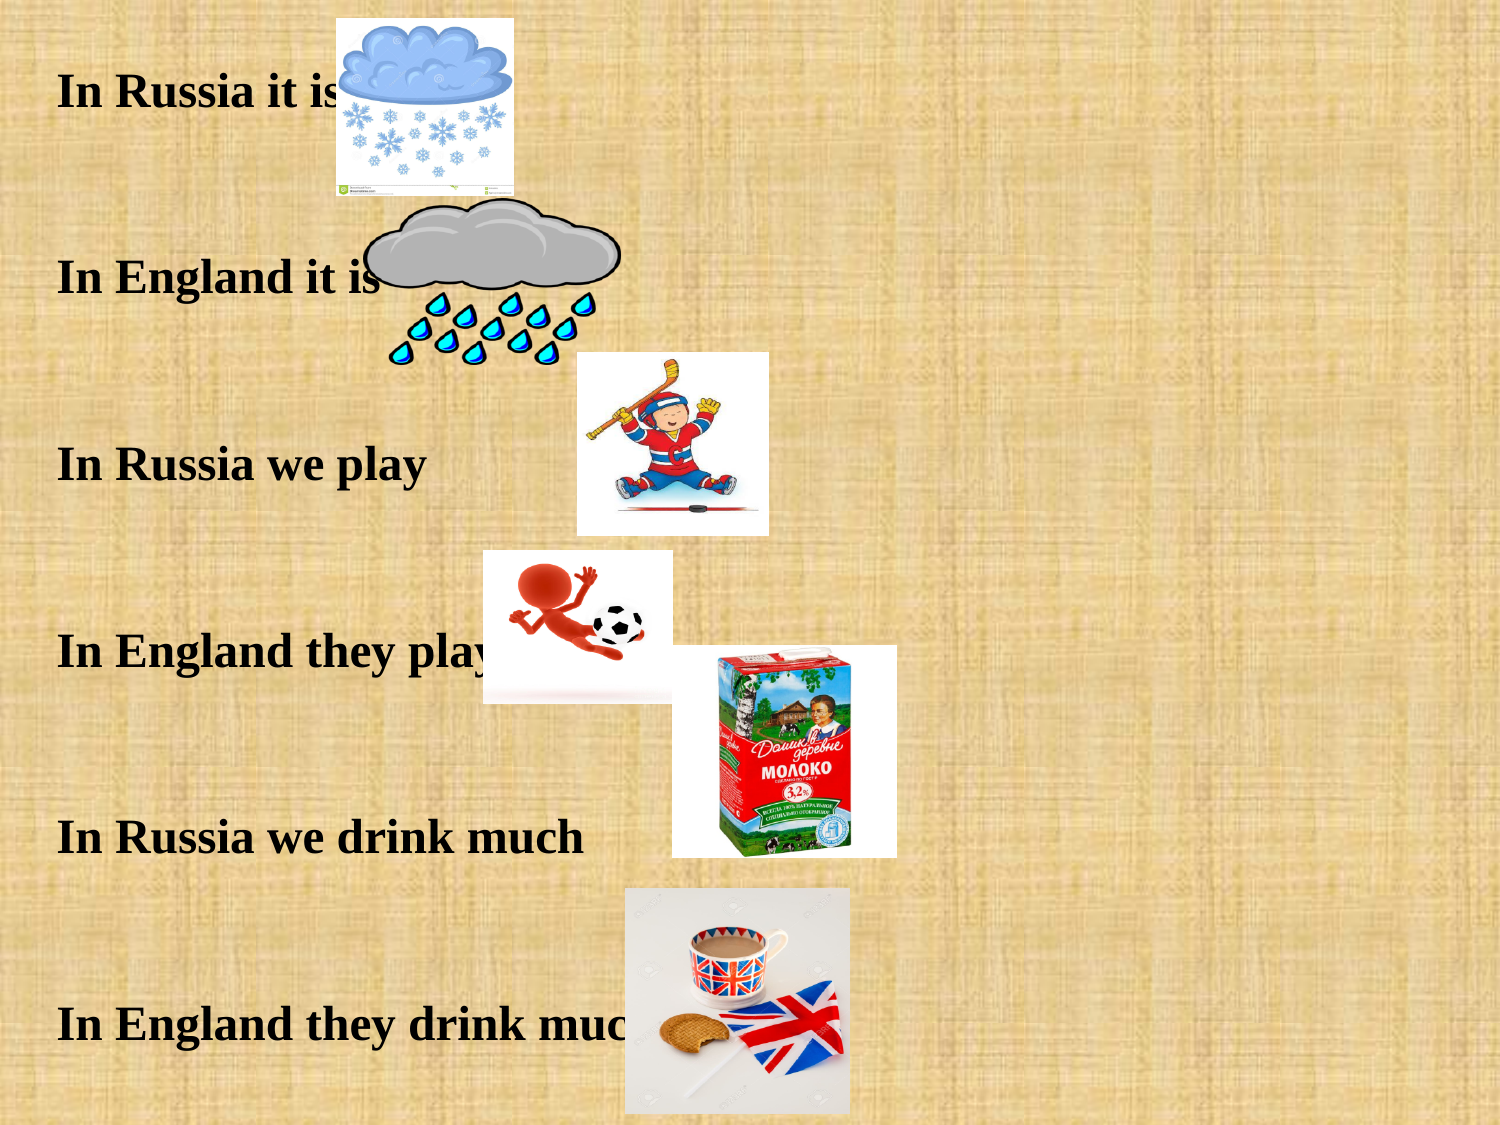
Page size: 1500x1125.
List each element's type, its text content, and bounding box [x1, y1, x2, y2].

picture [0, 0, 1500, 1125]
list In Russia it is In England it is In Russia we play In England they play In Russia we drink much In England they drink much [41, 41, 1306, 1059]
